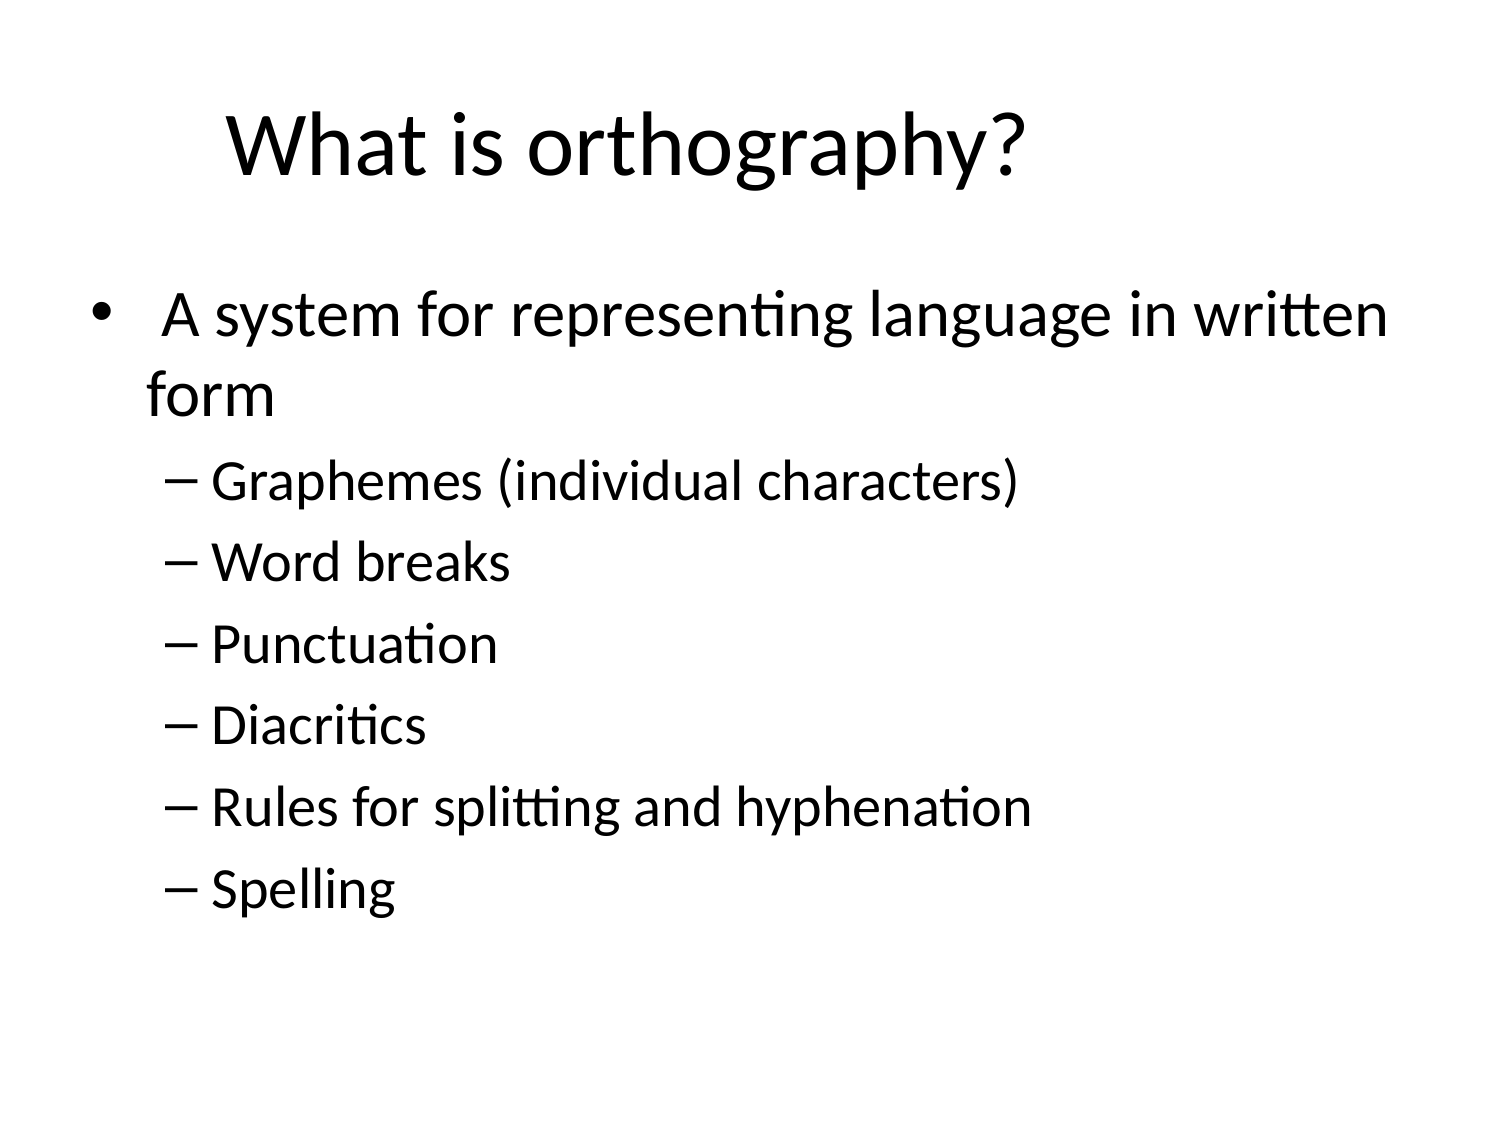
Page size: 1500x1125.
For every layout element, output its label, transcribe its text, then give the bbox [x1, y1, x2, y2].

title What is orthography? [75, 45, 1425, 233]
list A system for representing language in written form Graphemes (individual characters) Word breaks Punctuation Diacritics Rules for splitting and hyphenation Spelling [75, 262, 1425, 1005]
